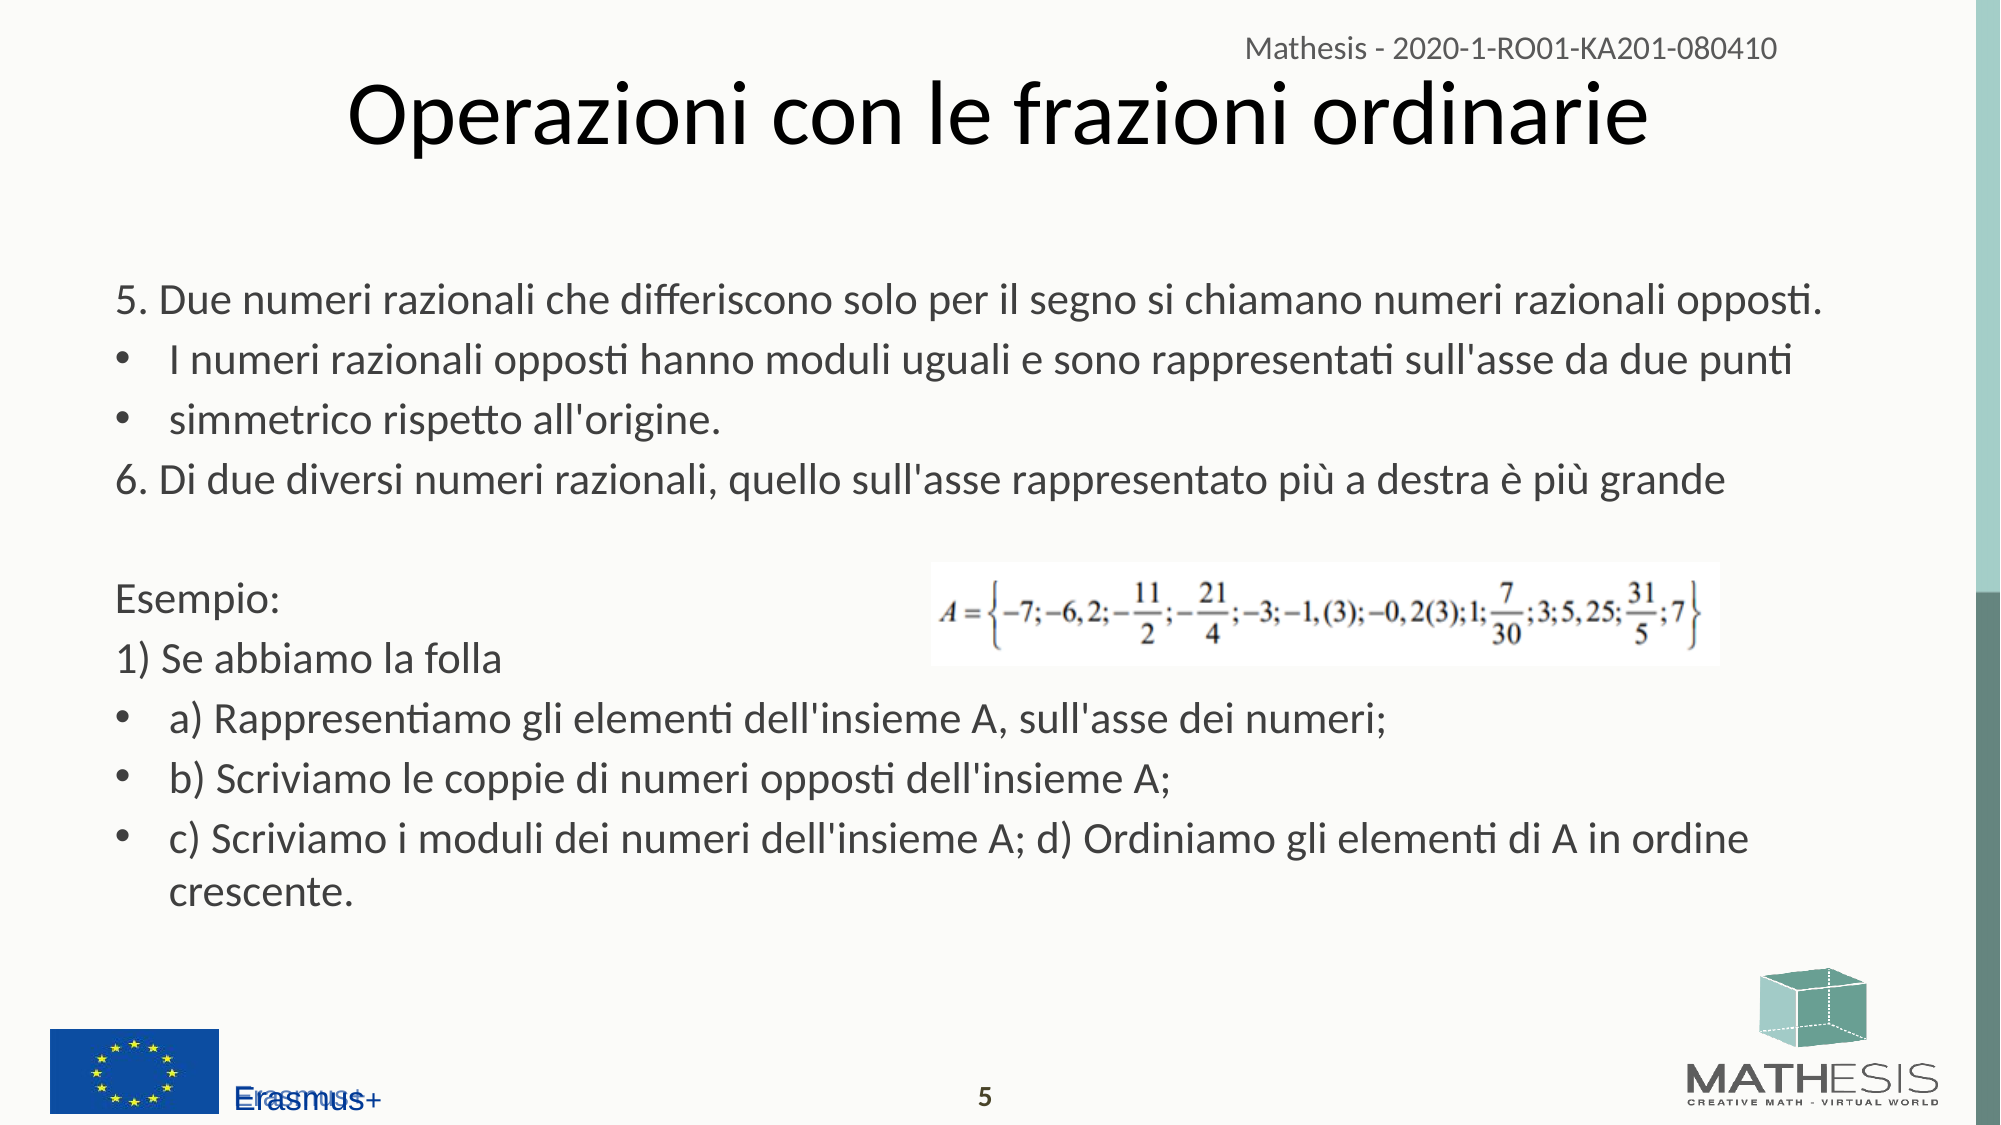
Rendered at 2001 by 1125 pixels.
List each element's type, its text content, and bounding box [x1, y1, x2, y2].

title Operazioni con le frazioni ordinarie [99, 45, 1900, 233]
picture [50, 1029, 219, 1114]
list 5. Due numeri razionali che differiscono solo per il segno si chiamano numeri razionali opposti. I numeri razionali opposti hanno moduli uguali e sono rappresentati sull'asse da due punti simmetrico rispetto all'origine. 6. Di due diversi numeri razionali, quello sull'asse rappresentato più a destra è più grande Esempio: 1) Se abbiamo la folla a) Rappresentiamo gli elementi dell'insieme A, sull'asse dei numeri; b) Scriviamo le coppie di numeri opposti dell'insieme A; c) Scriviamo i moduli dei numeri dell'insieme A; d) Ordiniamo gli elementi di A in ordine crescente. [99, 262, 1900, 1005]
picture [931, 562, 1720, 666]
